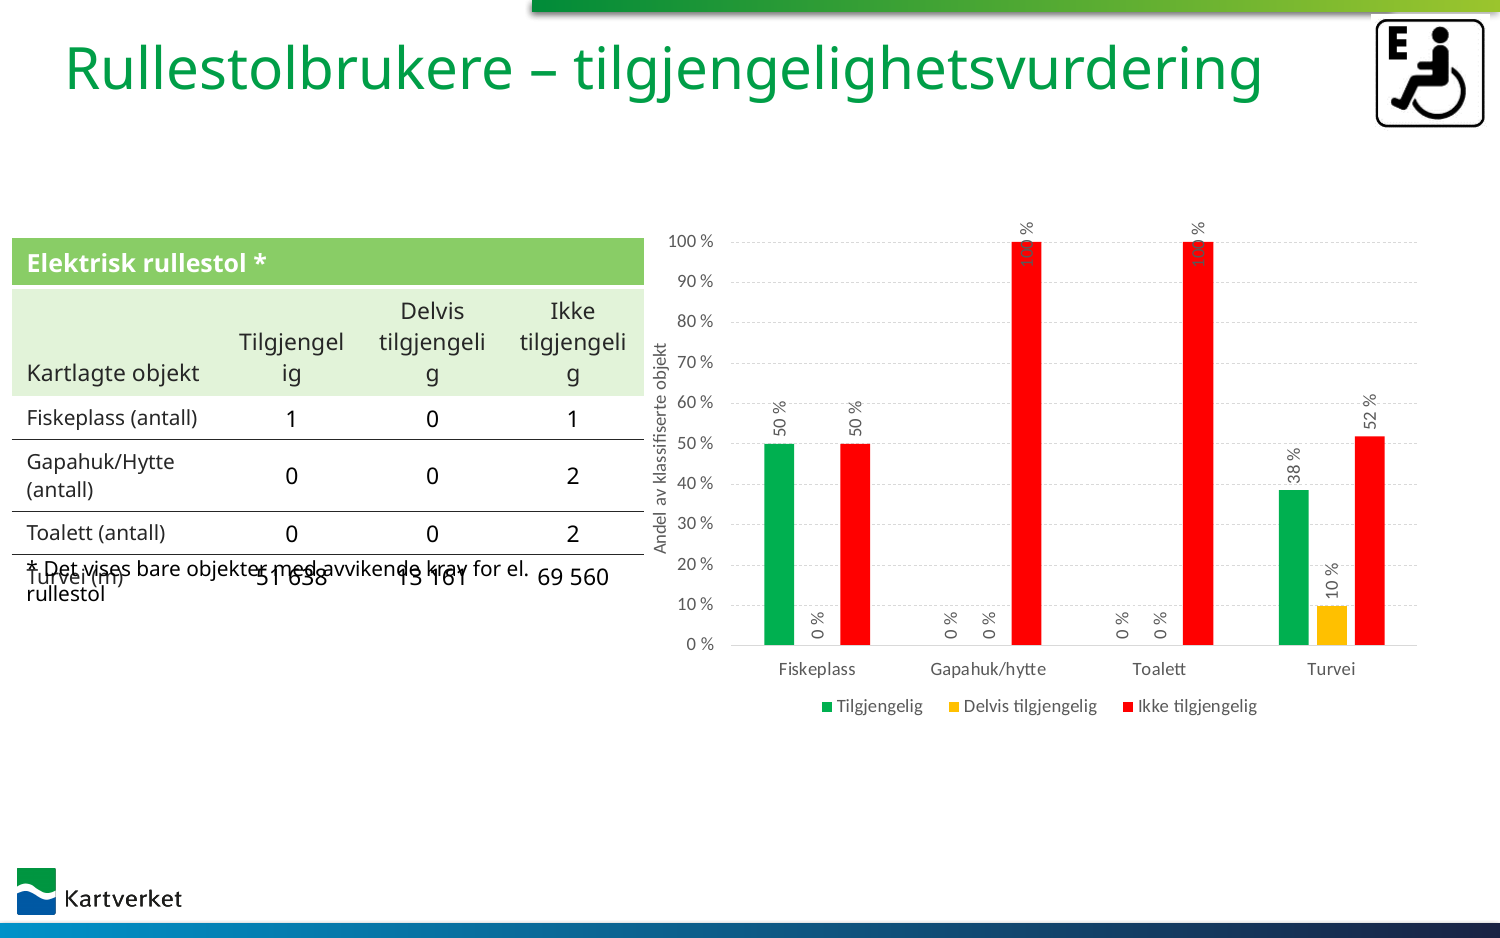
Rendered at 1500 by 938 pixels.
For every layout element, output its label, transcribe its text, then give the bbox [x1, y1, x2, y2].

table_cell Tilgjengelig [222, 289, 362, 396]
table_cell 1 [503, 396, 638, 439]
table_cell Gapahuk/Hytte (antall) [12, 440, 222, 511]
table_cell Delvis tilgjengelig [362, 289, 503, 396]
table_cell 0 [222, 440, 362, 511]
text_box * Det vises bare objekter med avvikende krav for el. rullestol [11, 548, 597, 613]
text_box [1371, 13, 1491, 133]
table_cell 0 [362, 512, 503, 548]
table_cell 0 [222, 512, 362, 548]
table_cell 1 [222, 396, 362, 439]
table_cell 2 [503, 512, 638, 554]
table_cell Toalett (antall) [12, 512, 222, 548]
text_box Rullestolbrukere – tilgjengelighetsvurdering [49, 12, 1372, 109]
table_cell 2 [503, 440, 638, 511]
table_cell 69 560 [597, 555, 638, 598]
table_cell Kartlagte objekt [12, 289, 222, 396]
table_cell Fiskeplass (antall) [12, 396, 222, 439]
table_cell Ikke tilgjengelig [503, 289, 638, 396]
picture [643, 218, 1428, 728]
table_header Elektrisk rullestol * [12, 238, 638, 285]
table_cell 0 [362, 396, 503, 439]
table_cell 0 [362, 440, 503, 511]
